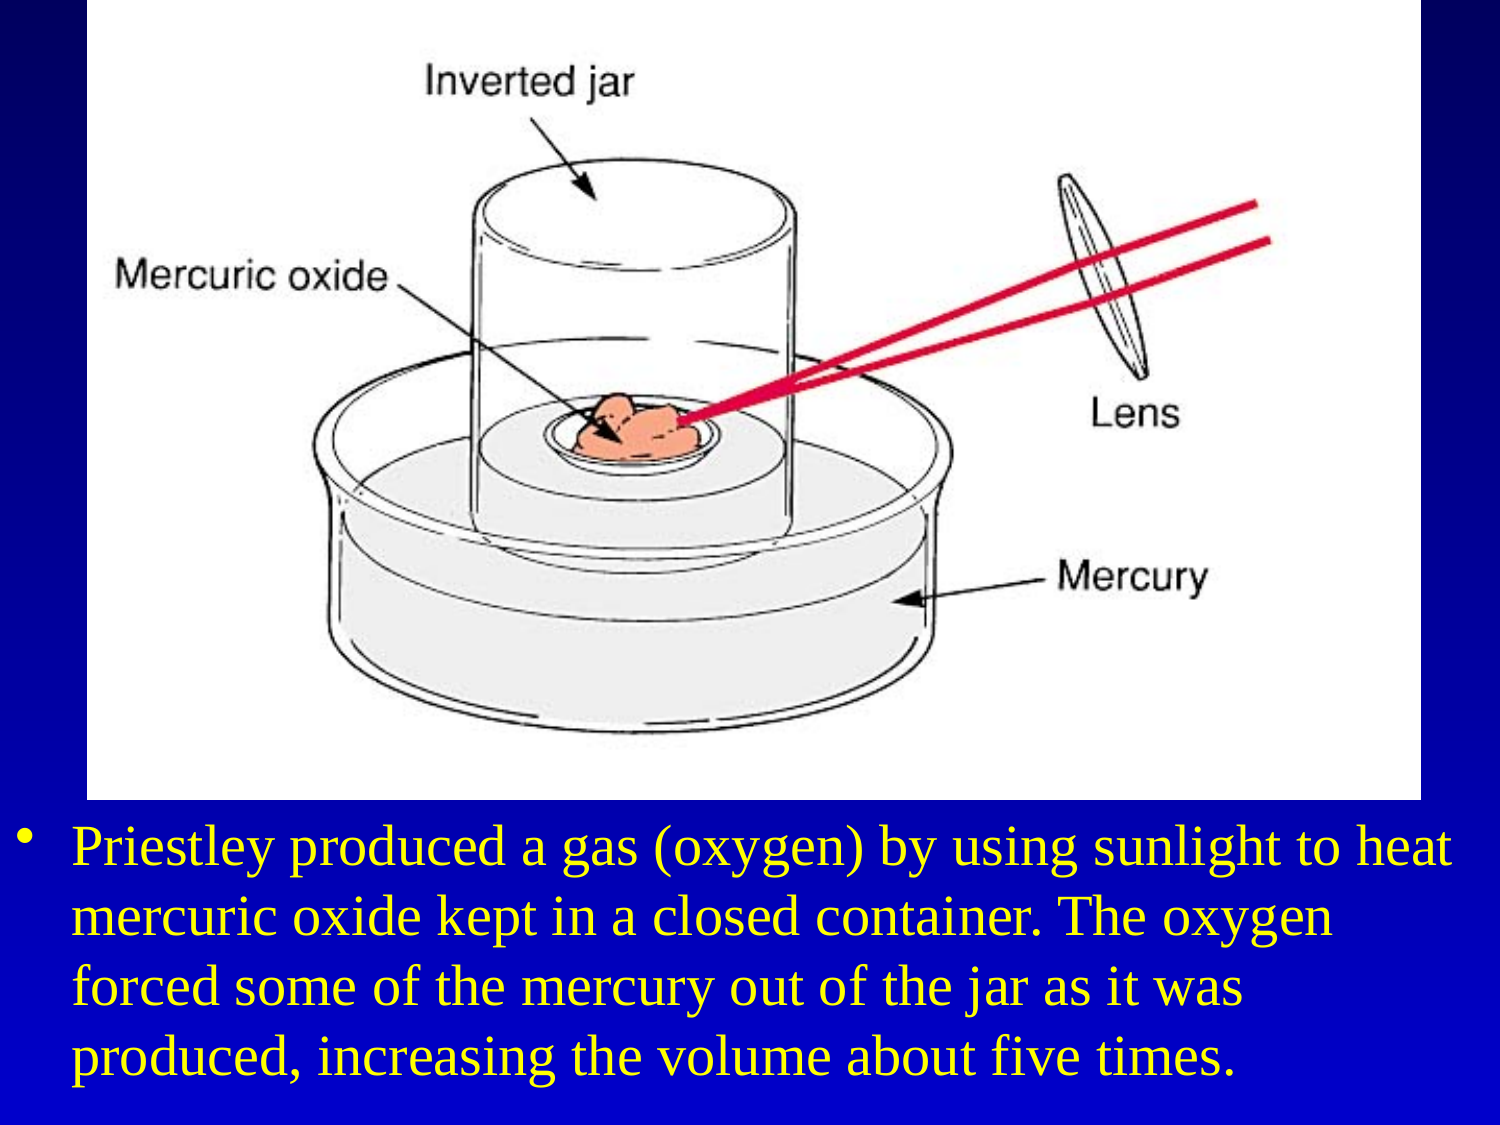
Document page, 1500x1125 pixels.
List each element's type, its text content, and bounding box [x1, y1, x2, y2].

list Priestley produced a gas (oxygen) by using sunlight to heat mercuric oxide kept in a closed container. The oxygen forced some of the mercury out of the jar as it was produced, increasing the volume about five times. [0, 799, 1500, 1125]
picture [87, 0, 1422, 801]
